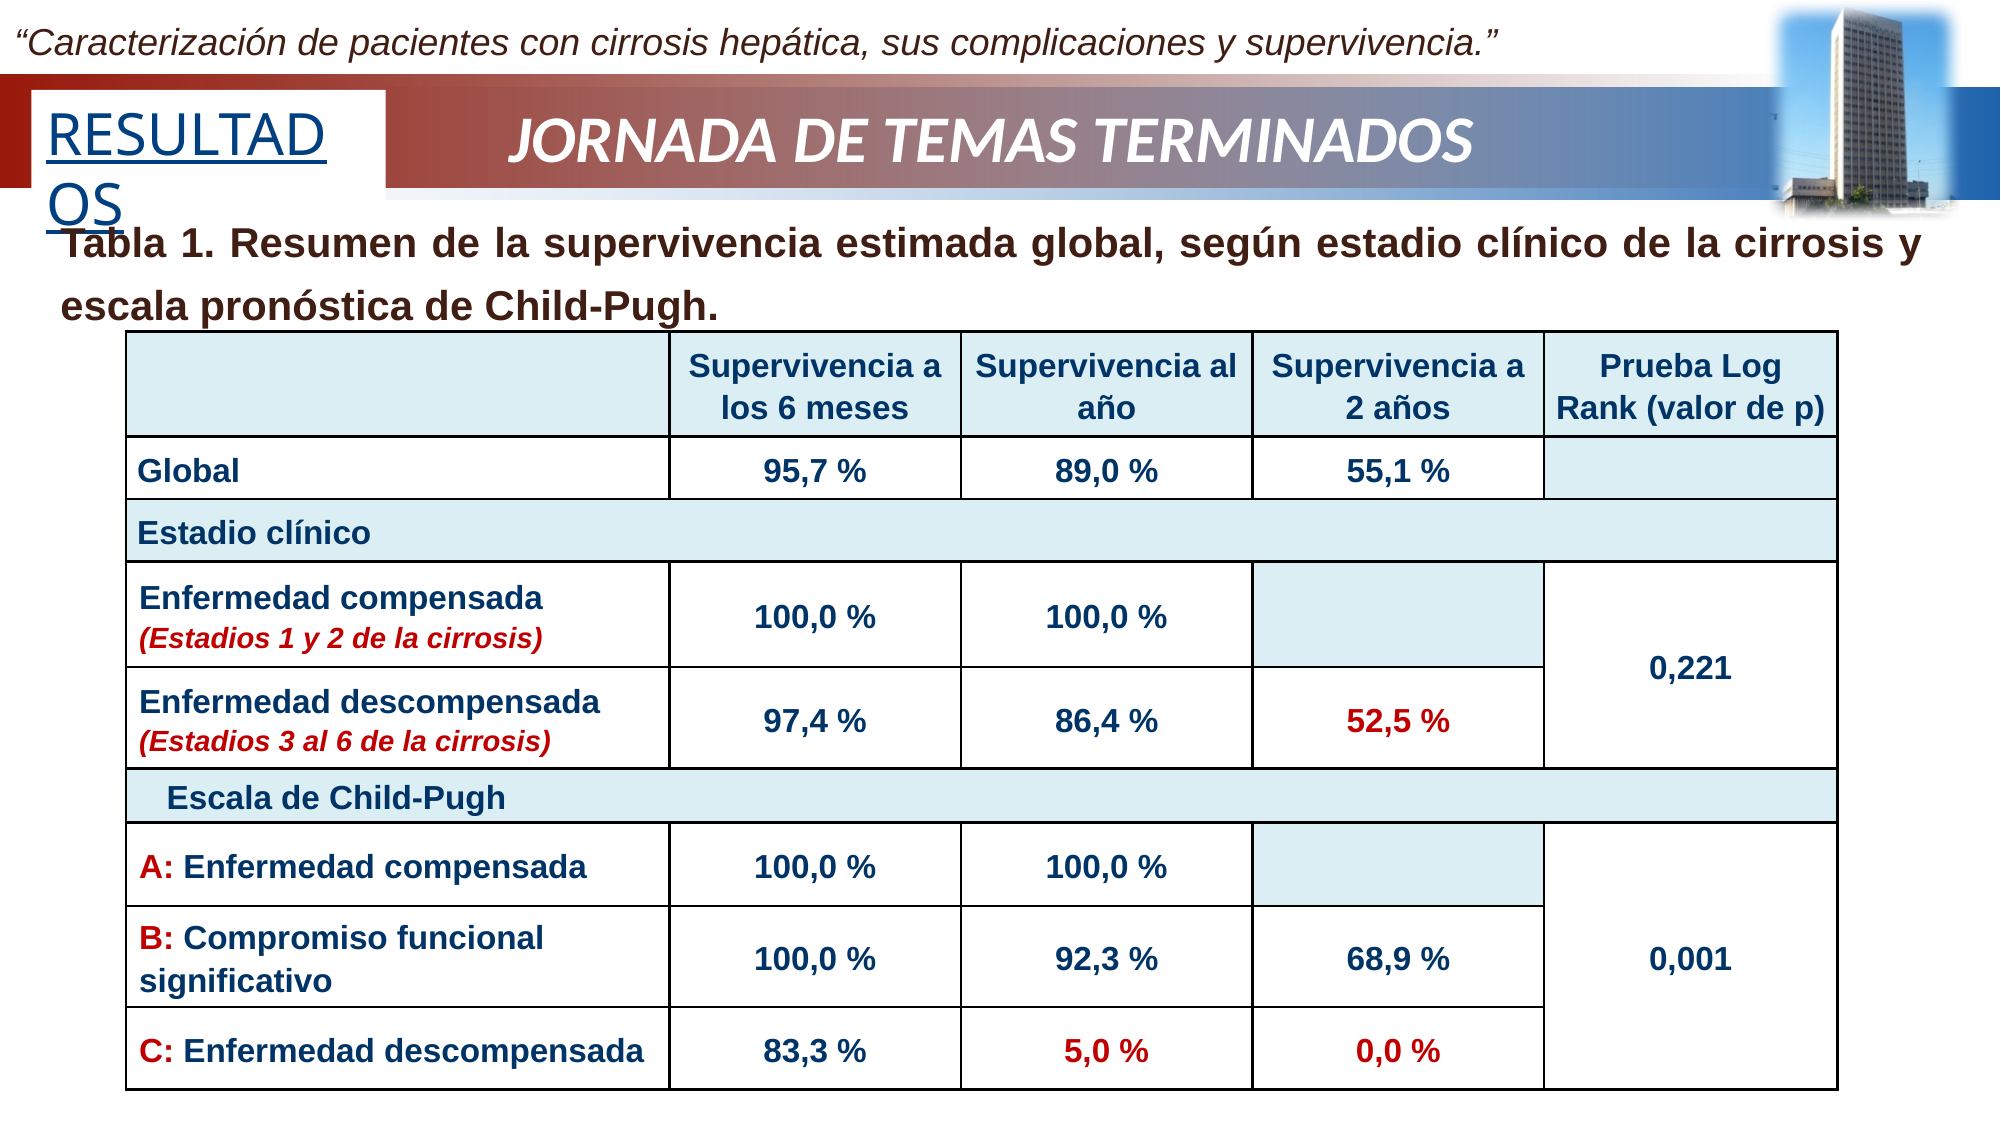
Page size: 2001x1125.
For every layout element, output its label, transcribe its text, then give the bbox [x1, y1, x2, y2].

table_header Supervivencia a 2 años [1254, 333, 1543, 435]
table_cell 68,9 % [1254, 907, 1543, 1006]
table_cell 100,0 % [671, 824, 960, 905]
table_header Prueba Log Rank (valor de p) [1545, 333, 1836, 435]
table_cell 0,001 [1545, 824, 1836, 1088]
table_cell 92,3 % [962, 907, 1251, 1006]
table_cell 52,5 % [1254, 668, 1543, 767]
table_header [127, 333, 668, 435]
table_cell 5,0 % [962, 1008, 1251, 1088]
table_cell Enfermedad descompensada (Estadios 3 al 6 de la cirrosis) [127, 668, 668, 767]
table_cell [1545, 438, 1836, 498]
text_box RESULTADOS [31, 89, 386, 245]
table_cell C: Enfermedad descompensada [127, 1008, 668, 1088]
table_cell Enfermedad compensada (Estadios 1 y 2 de la cirrosis) [127, 563, 668, 666]
table_cell 97,4 % [671, 668, 960, 767]
table_cell 0,221 [1545, 563, 1836, 767]
text_box “Caracterización de pacientes con cirrosis hepática, sus complicaciones y supervivencia.” [0, 10, 1697, 71]
table_cell 89,0 % [962, 438, 1251, 498]
table_header Supervivencia a los 6 meses [671, 333, 960, 435]
table_cell 100,0 % [962, 563, 1251, 666]
table_cell Escala de Child-Pugh [127, 770, 1836, 821]
table_cell [1254, 563, 1543, 666]
table_cell [1254, 824, 1543, 905]
table_cell B: Compromiso funcional significativo [127, 907, 668, 1006]
table_cell 100,0 % [962, 824, 1251, 905]
table_cell Global [127, 438, 668, 498]
table_cell 100,0 % [671, 907, 960, 1006]
table_header Supervivencia al año [962, 333, 1251, 435]
table_cell 55,1 % [1254, 438, 1543, 498]
picture [1783, 22, 1949, 200]
text_box Tabla 1. Resumen de la supervivencia estimada global, según estadio clínico de la cirrosis y escala pronóstica de Child-Pugh. [45, 196, 1938, 336]
table_cell Estadio clínico [127, 500, 1836, 560]
table_cell 0,0 % [1254, 1008, 1543, 1088]
title JORNADA DE TEMAS TERMINADOS [386, 89, 1800, 183]
table_cell 100,0 % [671, 563, 960, 666]
table_cell A: Enfermedad compensada [127, 824, 668, 905]
table_cell 95,7 % [671, 438, 960, 498]
table_cell 83,3 % [671, 1008, 960, 1088]
table_cell 86,4 % [962, 668, 1251, 767]
